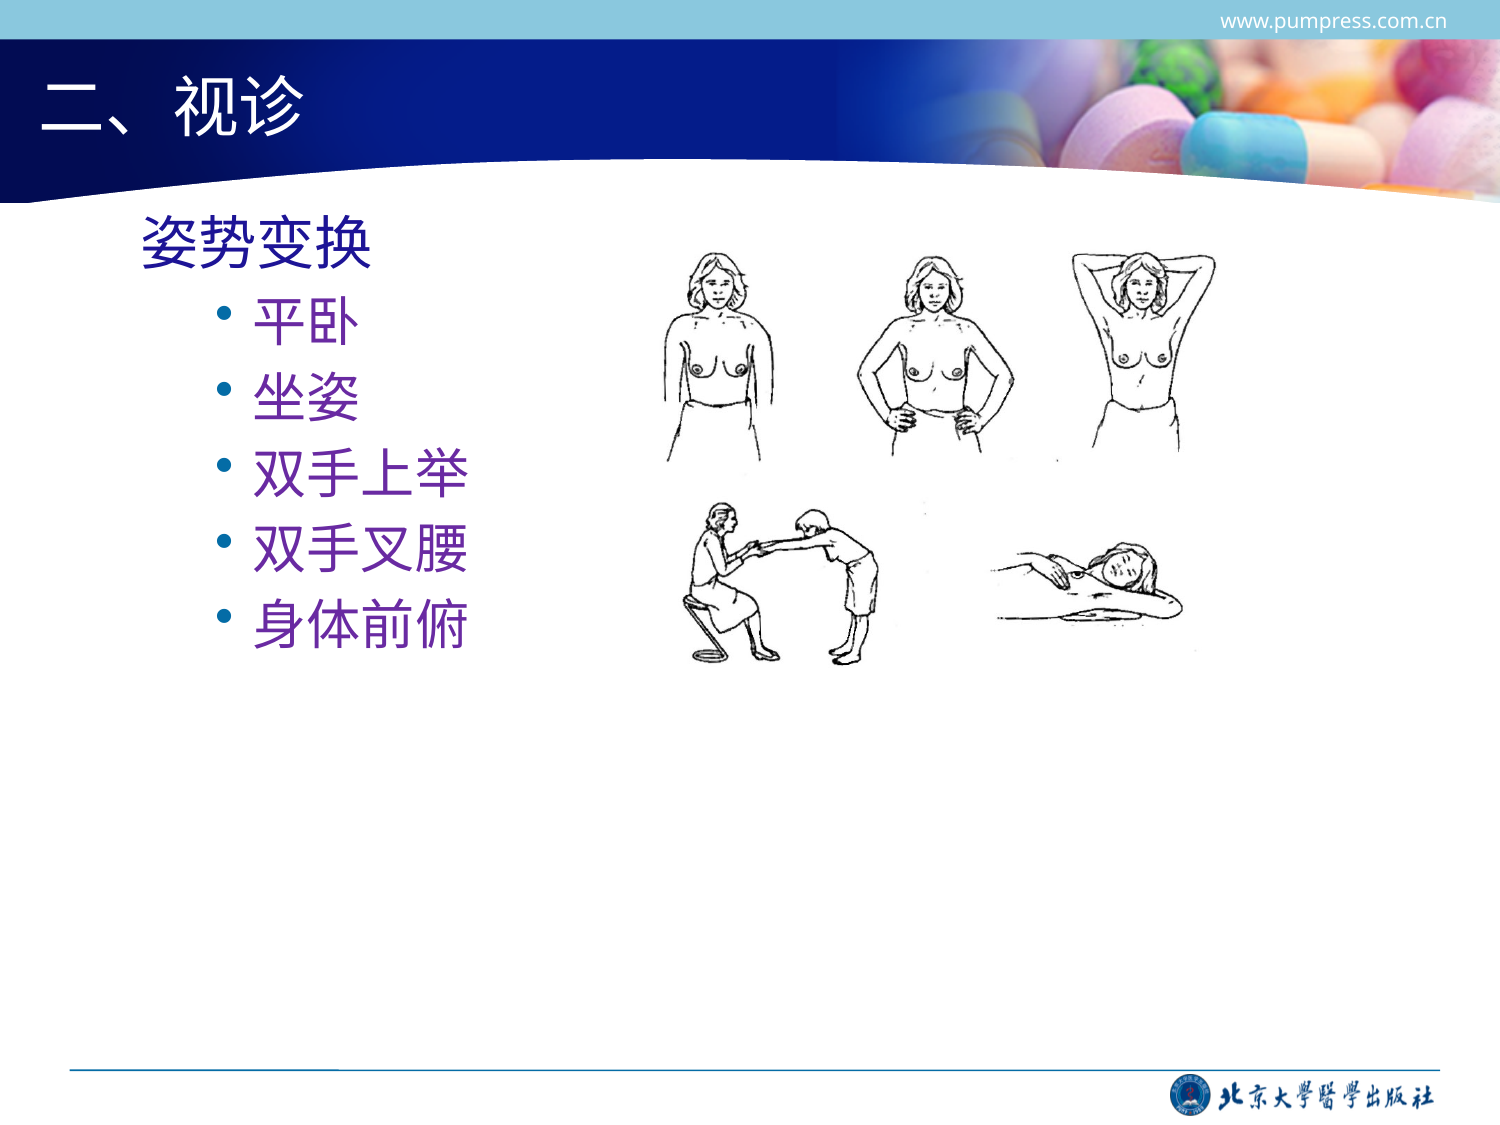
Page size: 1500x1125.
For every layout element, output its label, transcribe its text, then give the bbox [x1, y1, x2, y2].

picture [644, 234, 1224, 669]
list 姿势变换 平卧 坐姿 双手上举 双手叉腰 身体前俯 [49, 198, 1463, 1026]
picture [1170, 1074, 1436, 1118]
title 二、视诊 [23, 58, 1349, 152]
slide_number www.pumpress.com.cn [1024, 0, 1463, 38]
picture [0, 40, 1500, 203]
